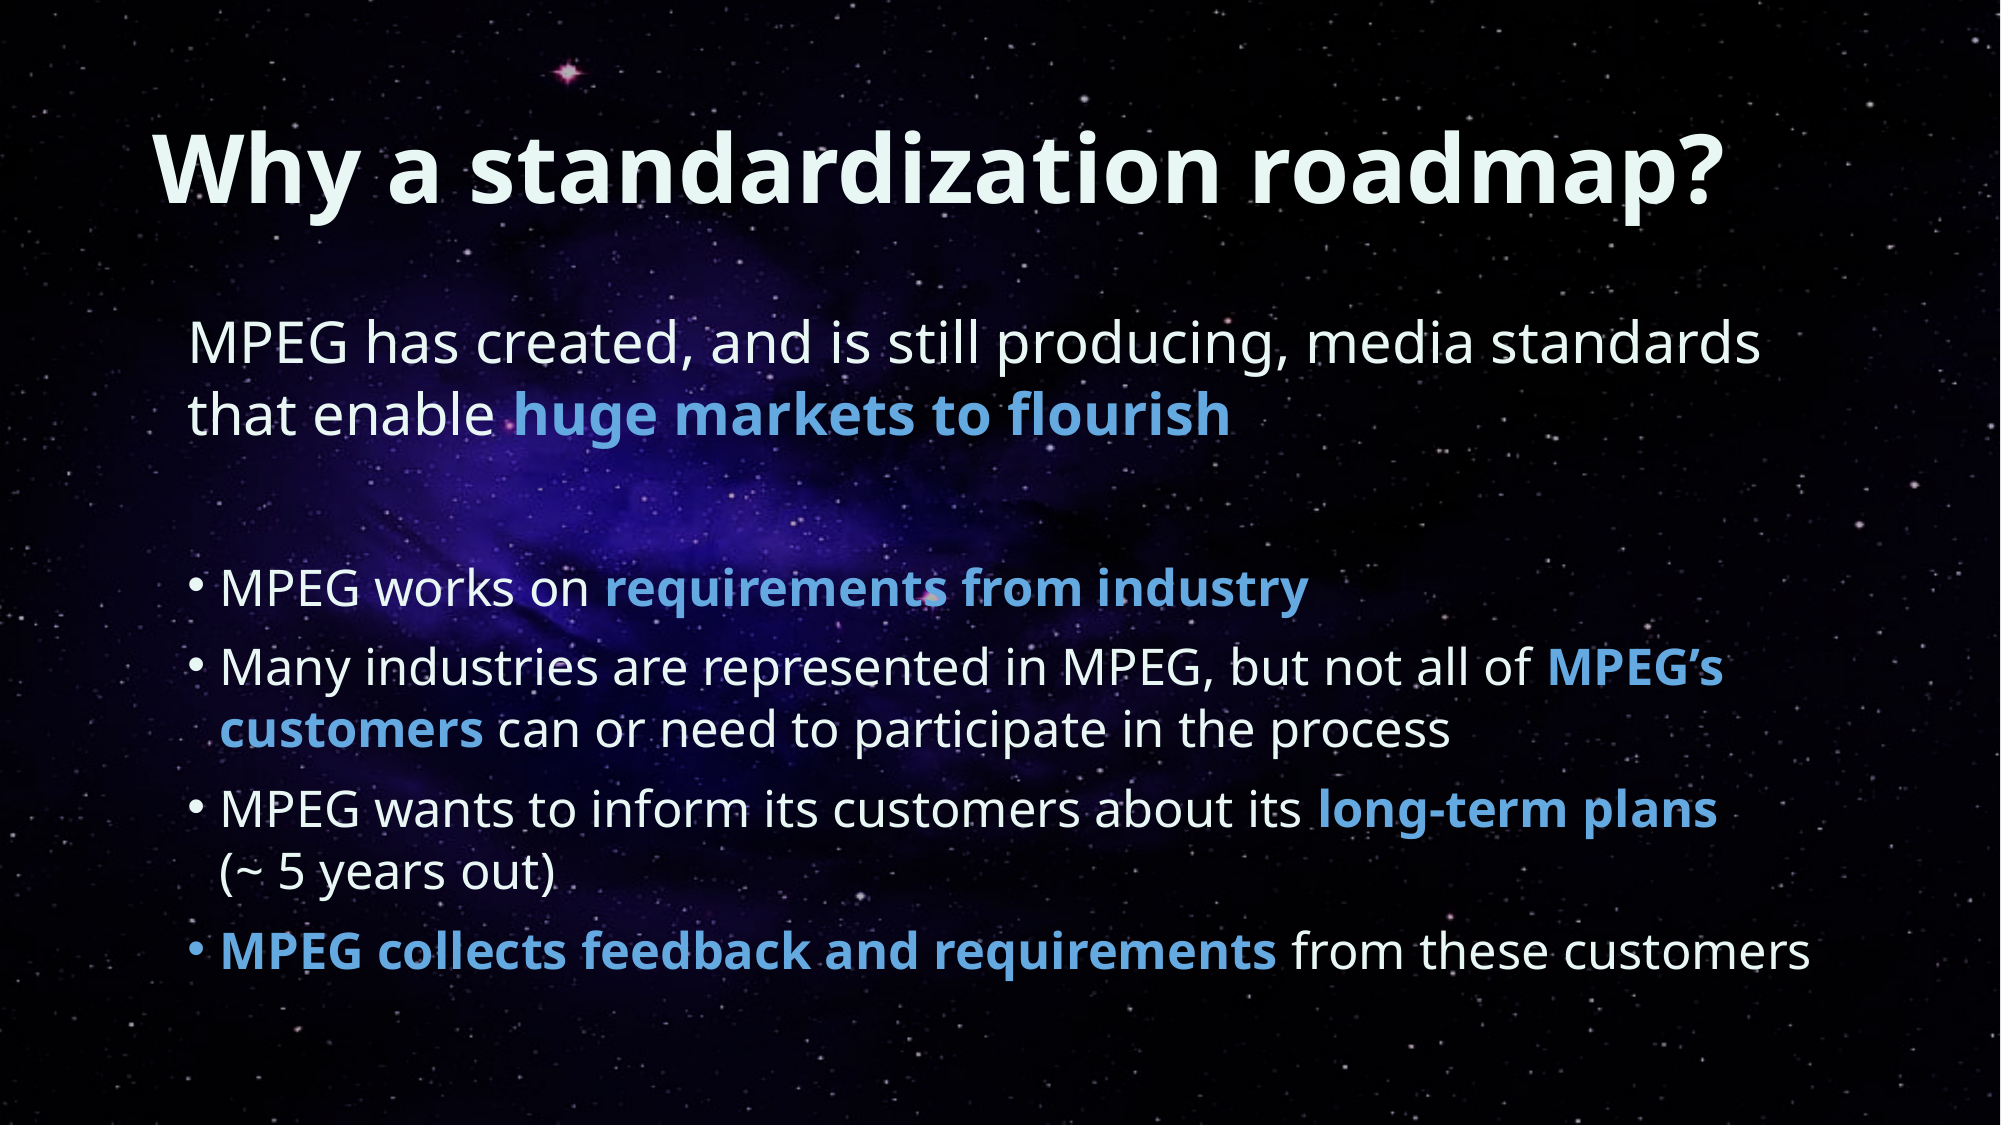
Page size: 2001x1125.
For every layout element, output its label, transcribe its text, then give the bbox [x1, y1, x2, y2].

list MPEG has created, and is still producing, media standards that enable huge markets to flourish MPEG works on requirements from industry Many industries are represented in MPEG, but not all of MPEG’s customers can or need to participate in the process MPEG wants to inform its customers about its long-term plans (~ 5 years out) MPEG collects feedback and requirements from these customers [172, 299, 1852, 1014]
picture [0, 0, 2001, 1125]
title Why a standardization roadmap? [137, 59, 1863, 278]
